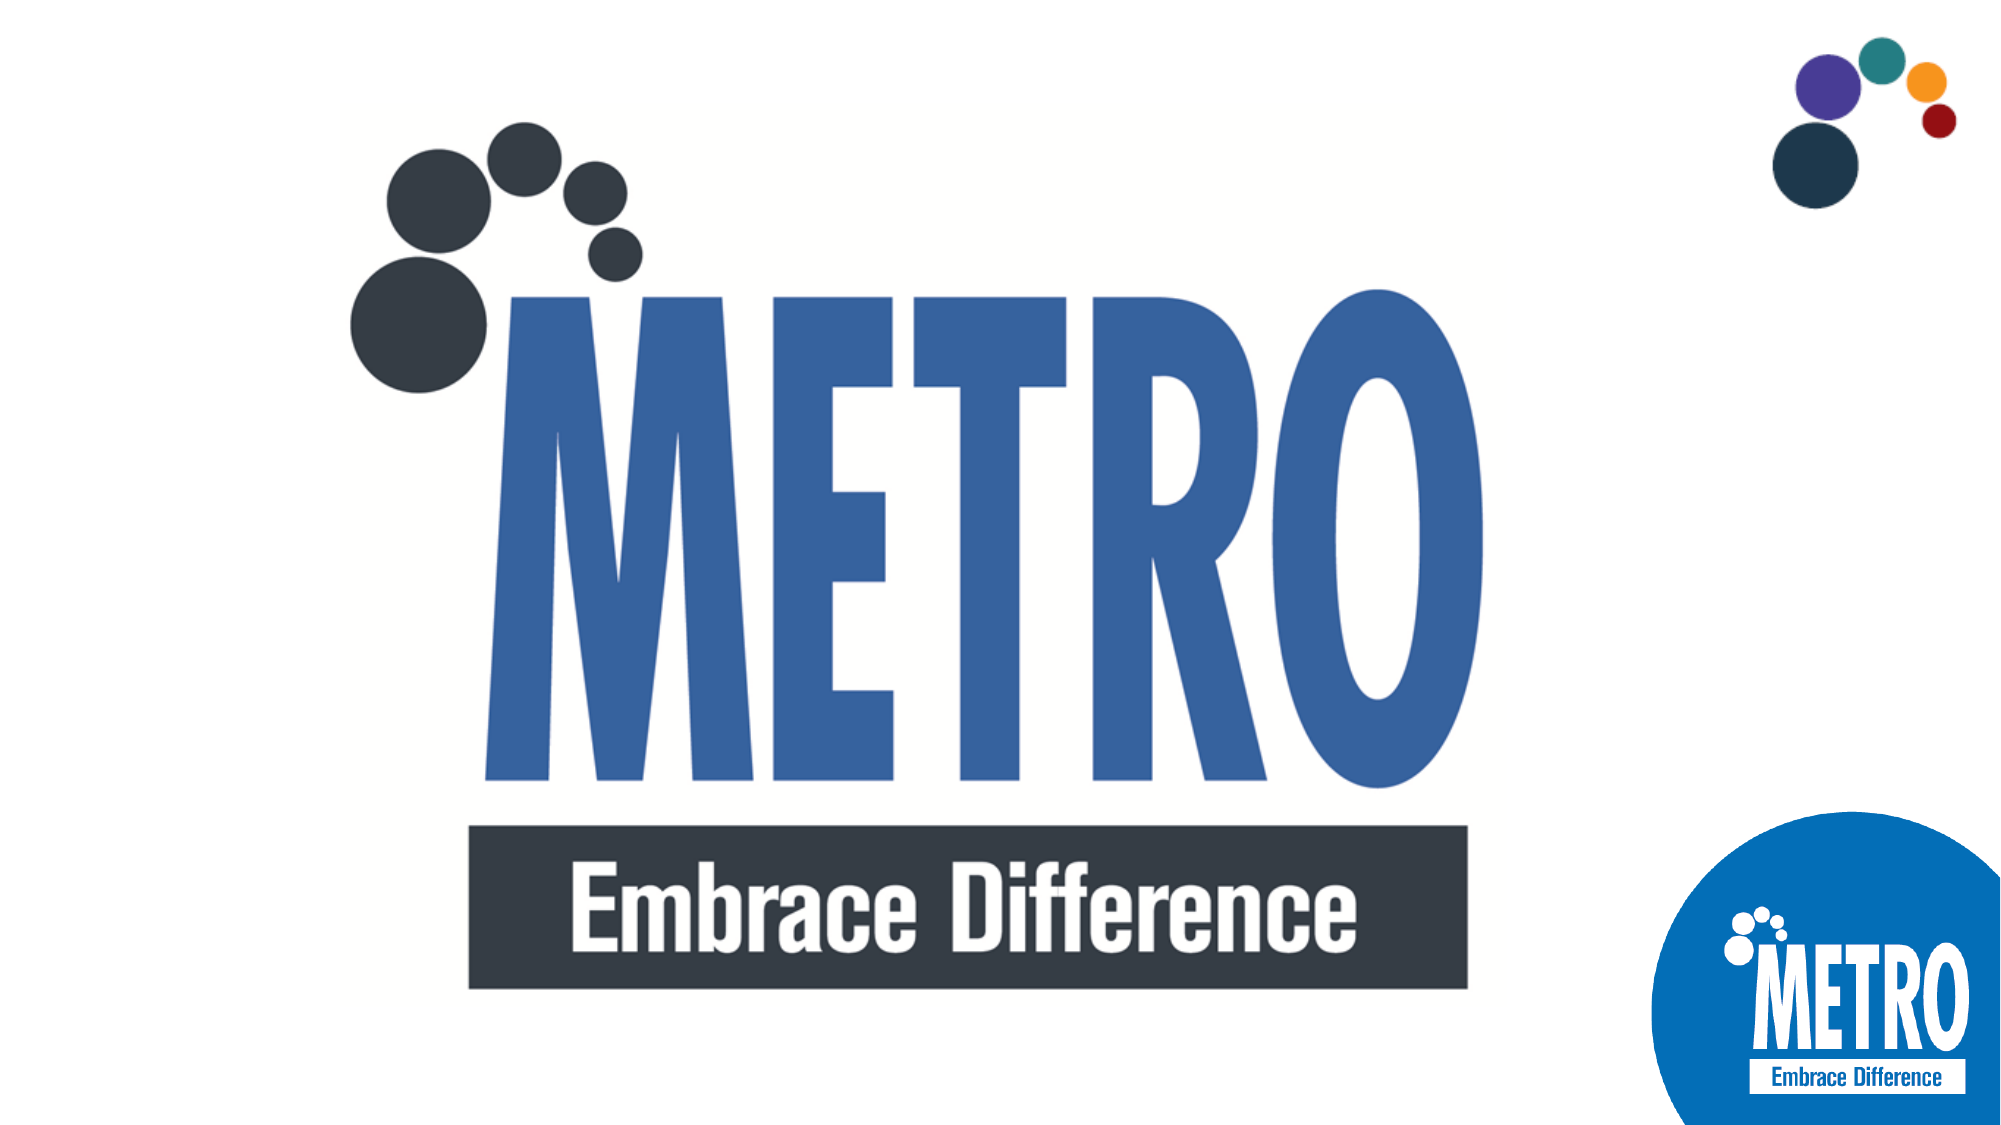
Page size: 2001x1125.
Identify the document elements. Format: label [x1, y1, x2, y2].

picture [340, 103, 1507, 1007]
picture [1759, 31, 1964, 215]
picture [1651, 811, 2001, 1125]
